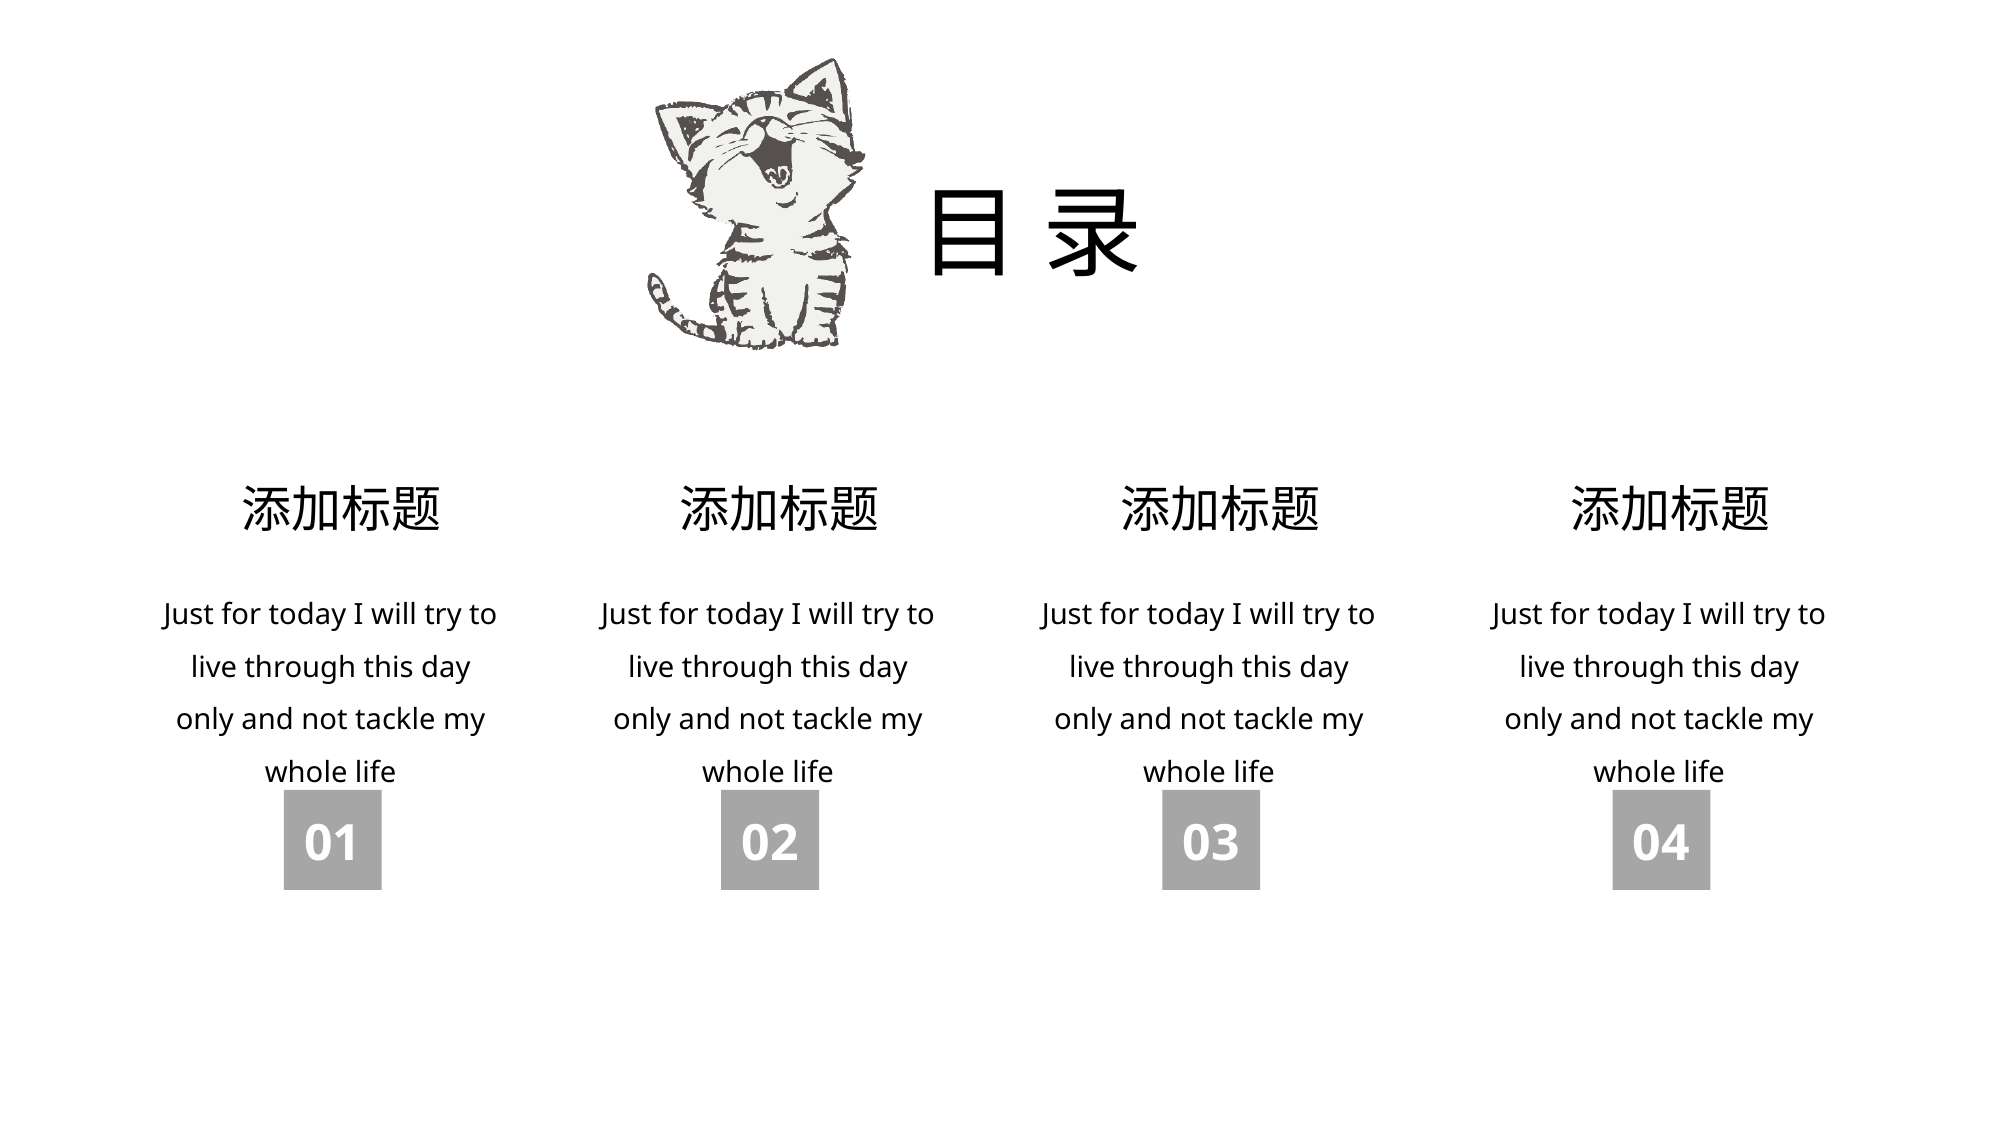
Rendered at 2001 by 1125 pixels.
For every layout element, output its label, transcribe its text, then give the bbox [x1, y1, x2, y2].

text_box Just for today I will try to live through this day only and not tackle my whole life [1022, 570, 1396, 796]
text_box 添加标题 [603, 469, 955, 545]
text_box 添加标题 [165, 469, 518, 545]
text_box 添加标题 [1494, 469, 1847, 545]
text_box Just for today I will try to live through this day only and not tackle my whole life [143, 570, 518, 796]
text_box 添加标题 [1044, 469, 1396, 545]
picture [570, 13, 946, 399]
text_box Just for today I will try to live through this day only and not tackle my whole life [581, 570, 955, 796]
text_box 目 录 [946, 160, 1187, 296]
text_box 01 [283, 796, 383, 891]
text_box Just for today I will try to live through this day only and not tackle my whole life [1472, 570, 1847, 796]
text_box 04 [1611, 796, 1711, 891]
text_box 03 [1161, 796, 1261, 891]
text_box 02 [720, 796, 820, 891]
